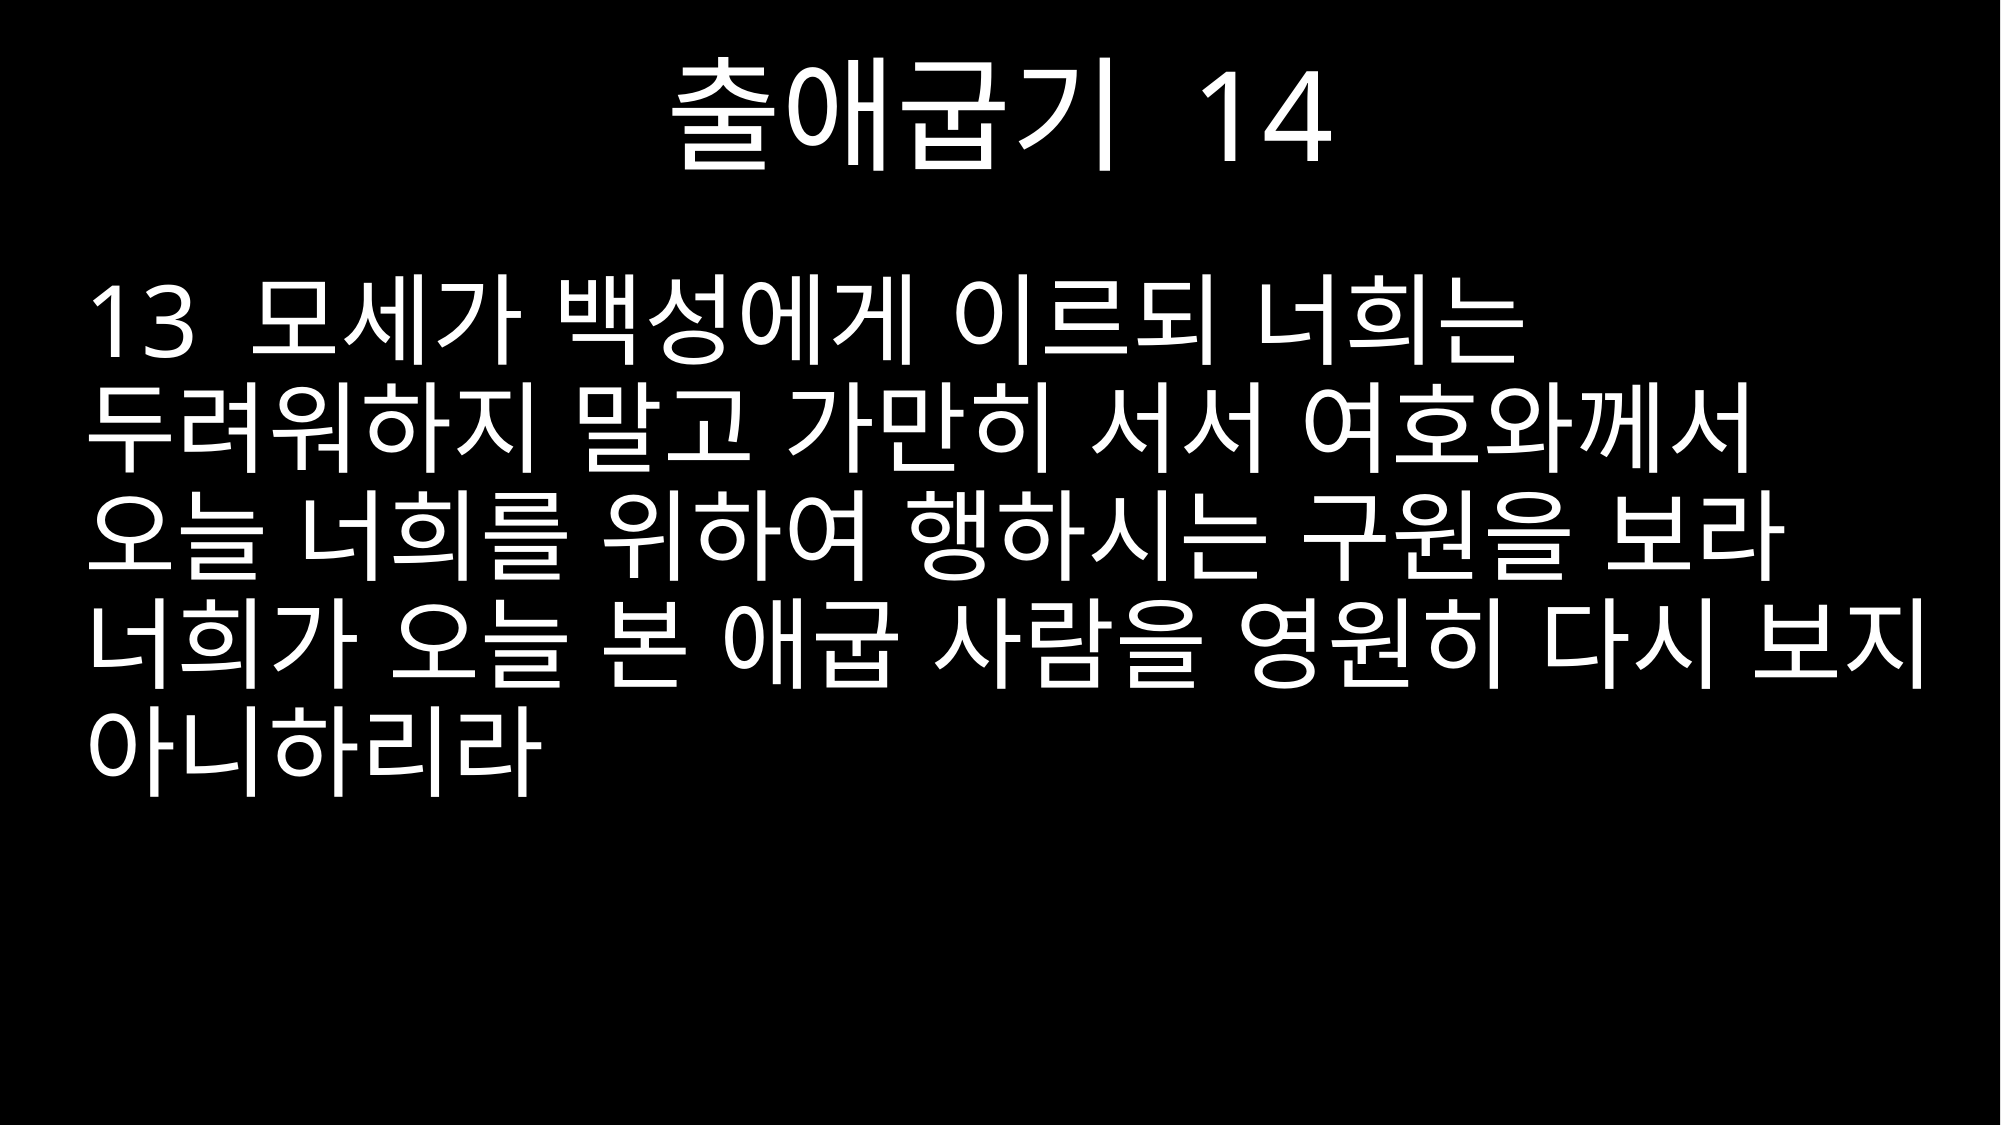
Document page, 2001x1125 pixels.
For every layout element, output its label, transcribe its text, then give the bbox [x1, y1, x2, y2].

list 13 모세가 백성에게 이르되 너희는 두려워하지 말고 가만히 서서 여호와께서 오늘 너희를 위하여 행하시는 구원을 보라 너희가 오늘 본 애굽 사람을 영원히 다시 보지 아니하리라 [69, 263, 1953, 423]
picture [0, 0, 2001, 1125]
footer 출애굽기 14 [0, 32, 2000, 192]
